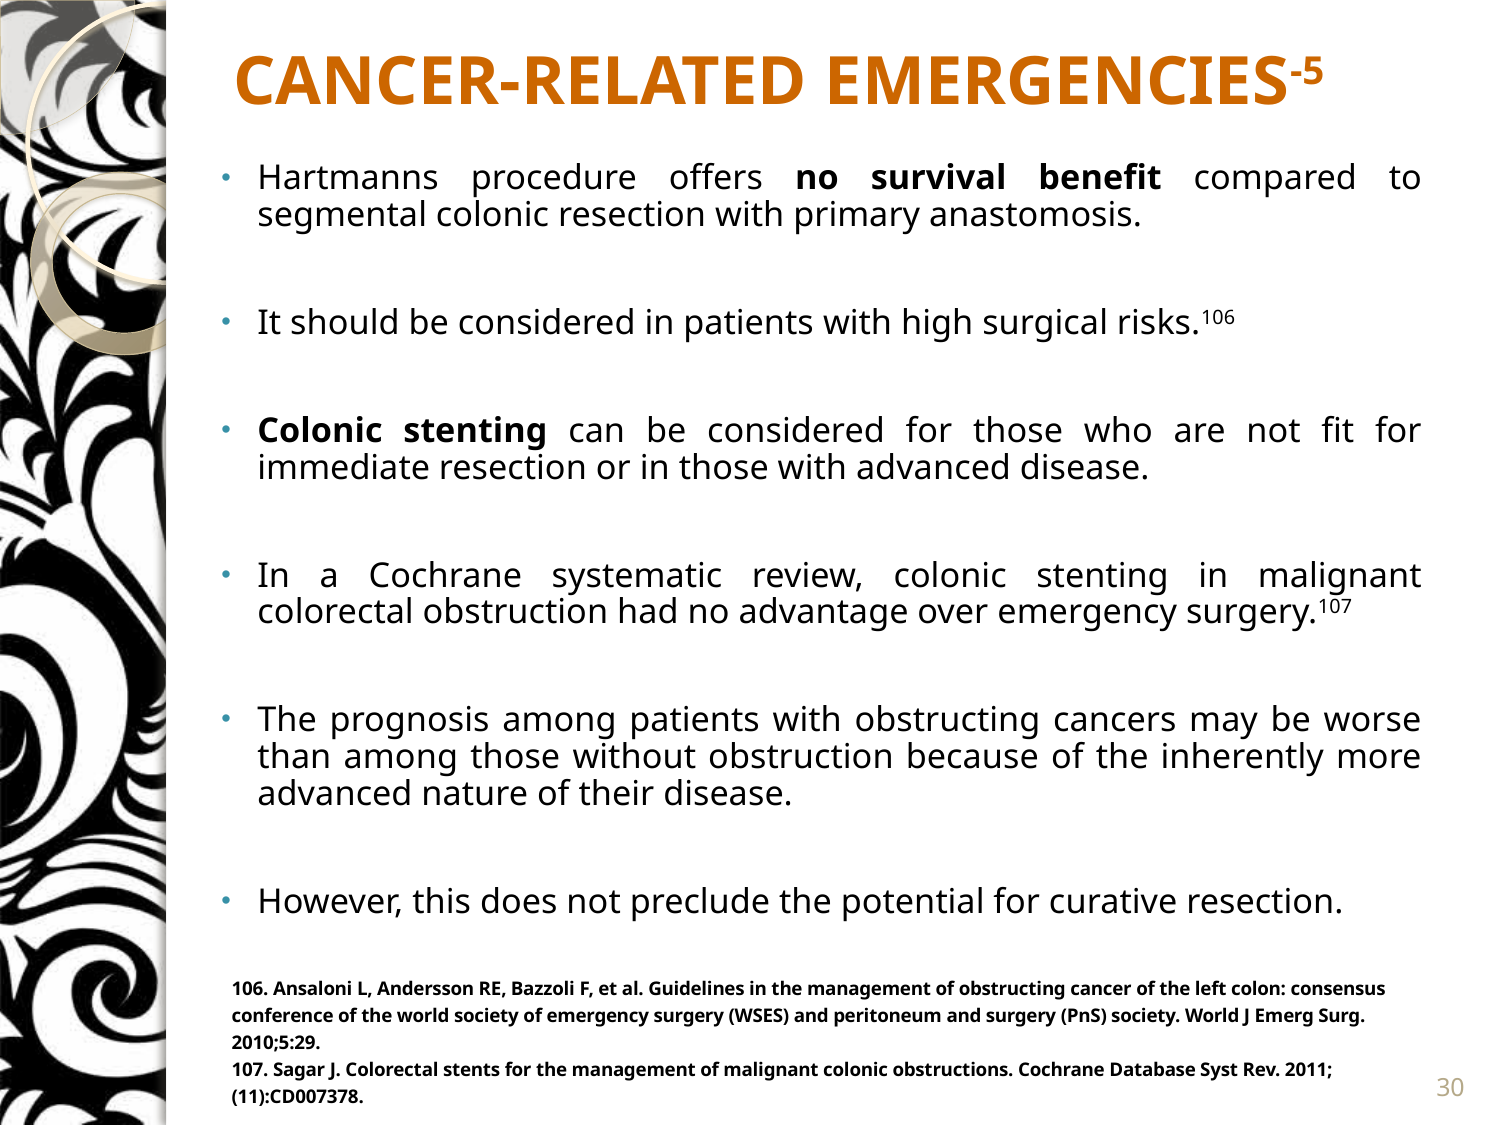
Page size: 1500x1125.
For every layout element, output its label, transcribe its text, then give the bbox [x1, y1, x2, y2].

text_box 106. Ansaloni L, Andersson RE, Bazzoli F, et al. Guidelines in the management of obstructing cancer of the left colon: consensus conference of the world society of emergency surgery (WSES) and peritoneum and surgery (PnS) society. World J Emerg Surg. 2010;5:29. 107. Sagar J. Colorectal stents for the management of malignant colonic obstructions. Cochrane Database Syst Rev. 2011;(11):CD007378. [216, 964, 1447, 1115]
picture [62, 195, 160, 280]
picture [53, 241, 160, 332]
picture [32, 13, 160, 207]
list Hartmanns procedure offers no survival benefit compared to segmental colonic resection with primary anastomosis. It should be considered in patients with high surgical risks.106 Colonic stenting can be considered for those who are not fit for immediate resection or in those with advanced disease. In a Cochrane systematic review, colonic stenting in malignant colorectal obstruction had no advantage over emergency surgery.107 The prognosis among patients with obstructing cancers may be worse than among those without obstruction because of the inherently more advanced nature of their disease. However, this does not preclude the potential for curative resection. [206, 153, 1437, 941]
title CANCER-RELATED EMERGENCIES-5 [218, 0, 1449, 172]
picture [136, 0, 164, 4]
slide_number 30 [1413, 1034, 1488, 1113]
picture [0, 134, 166, 1125]
